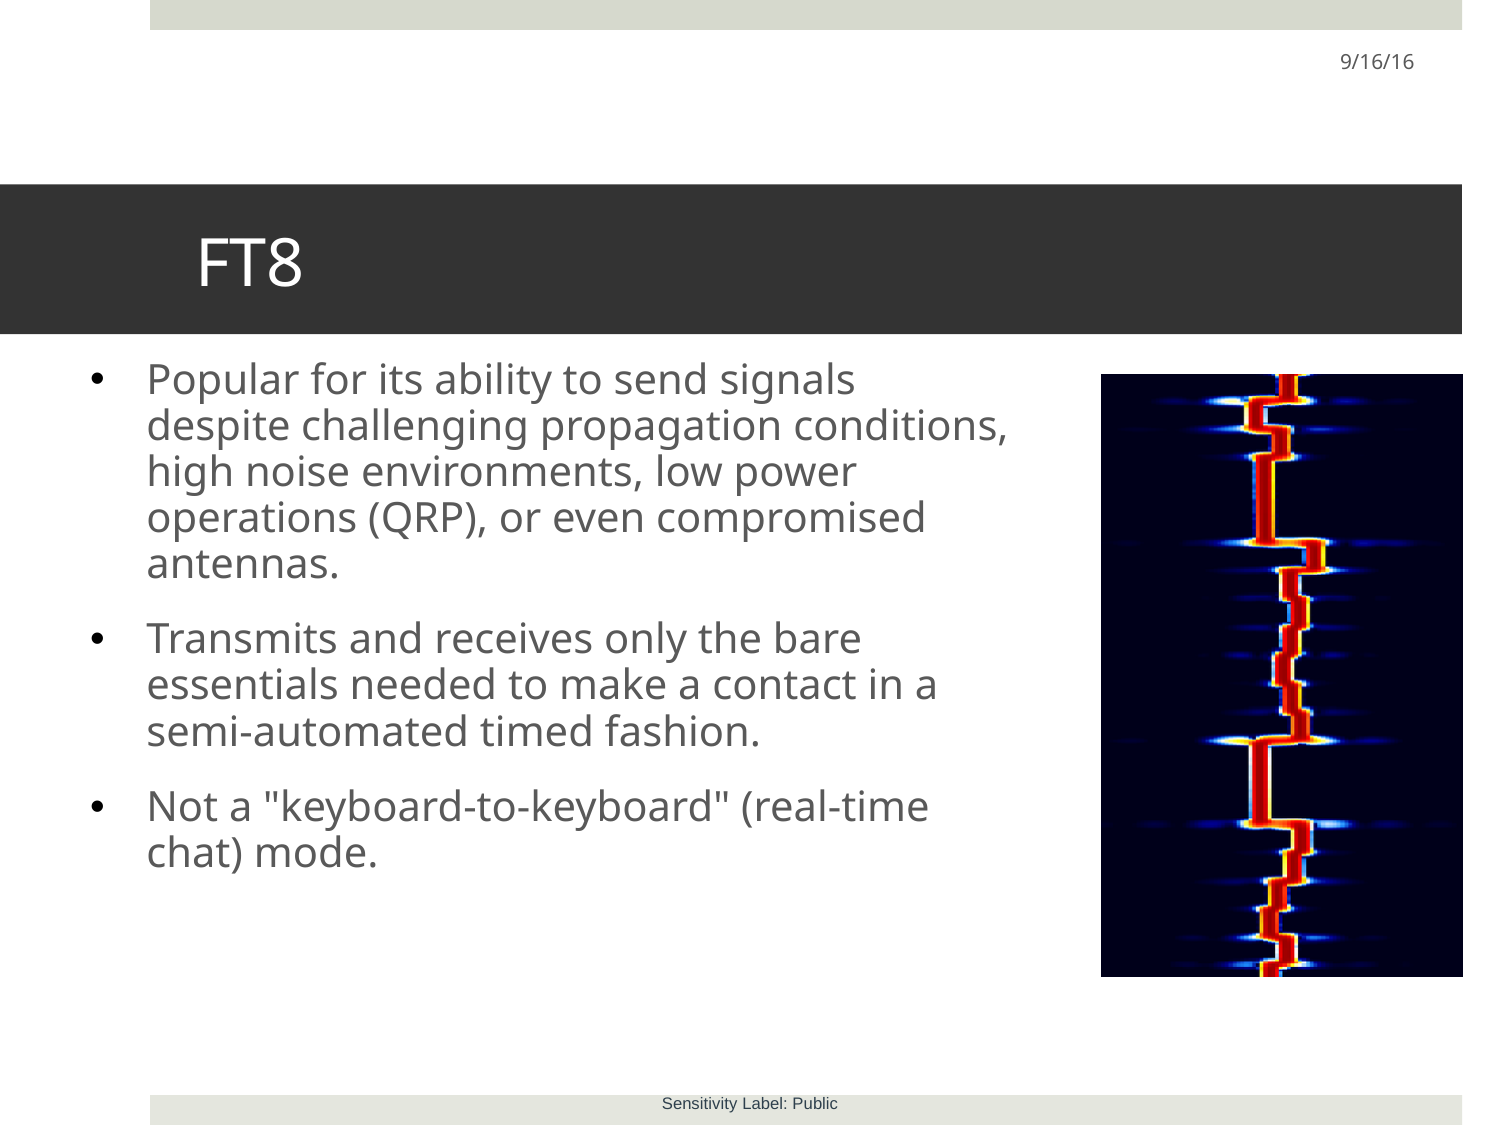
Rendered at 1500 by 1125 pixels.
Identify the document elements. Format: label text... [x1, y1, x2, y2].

picture [1101, 374, 1463, 978]
title FT8 [0, 184, 1462, 335]
list Popular for its ability to send signals despite challenging propagation conditions, high noise environments, low power operations (QRP), or even compromised antennas. Transmits and receives only the bare essentials needed to make a contact in a semi-automated timed fashion. Not a "keyboard-to-keyboard" (real-time chat) mode. [75, 350, 1025, 952]
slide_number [1079, 31, 1430, 91]
